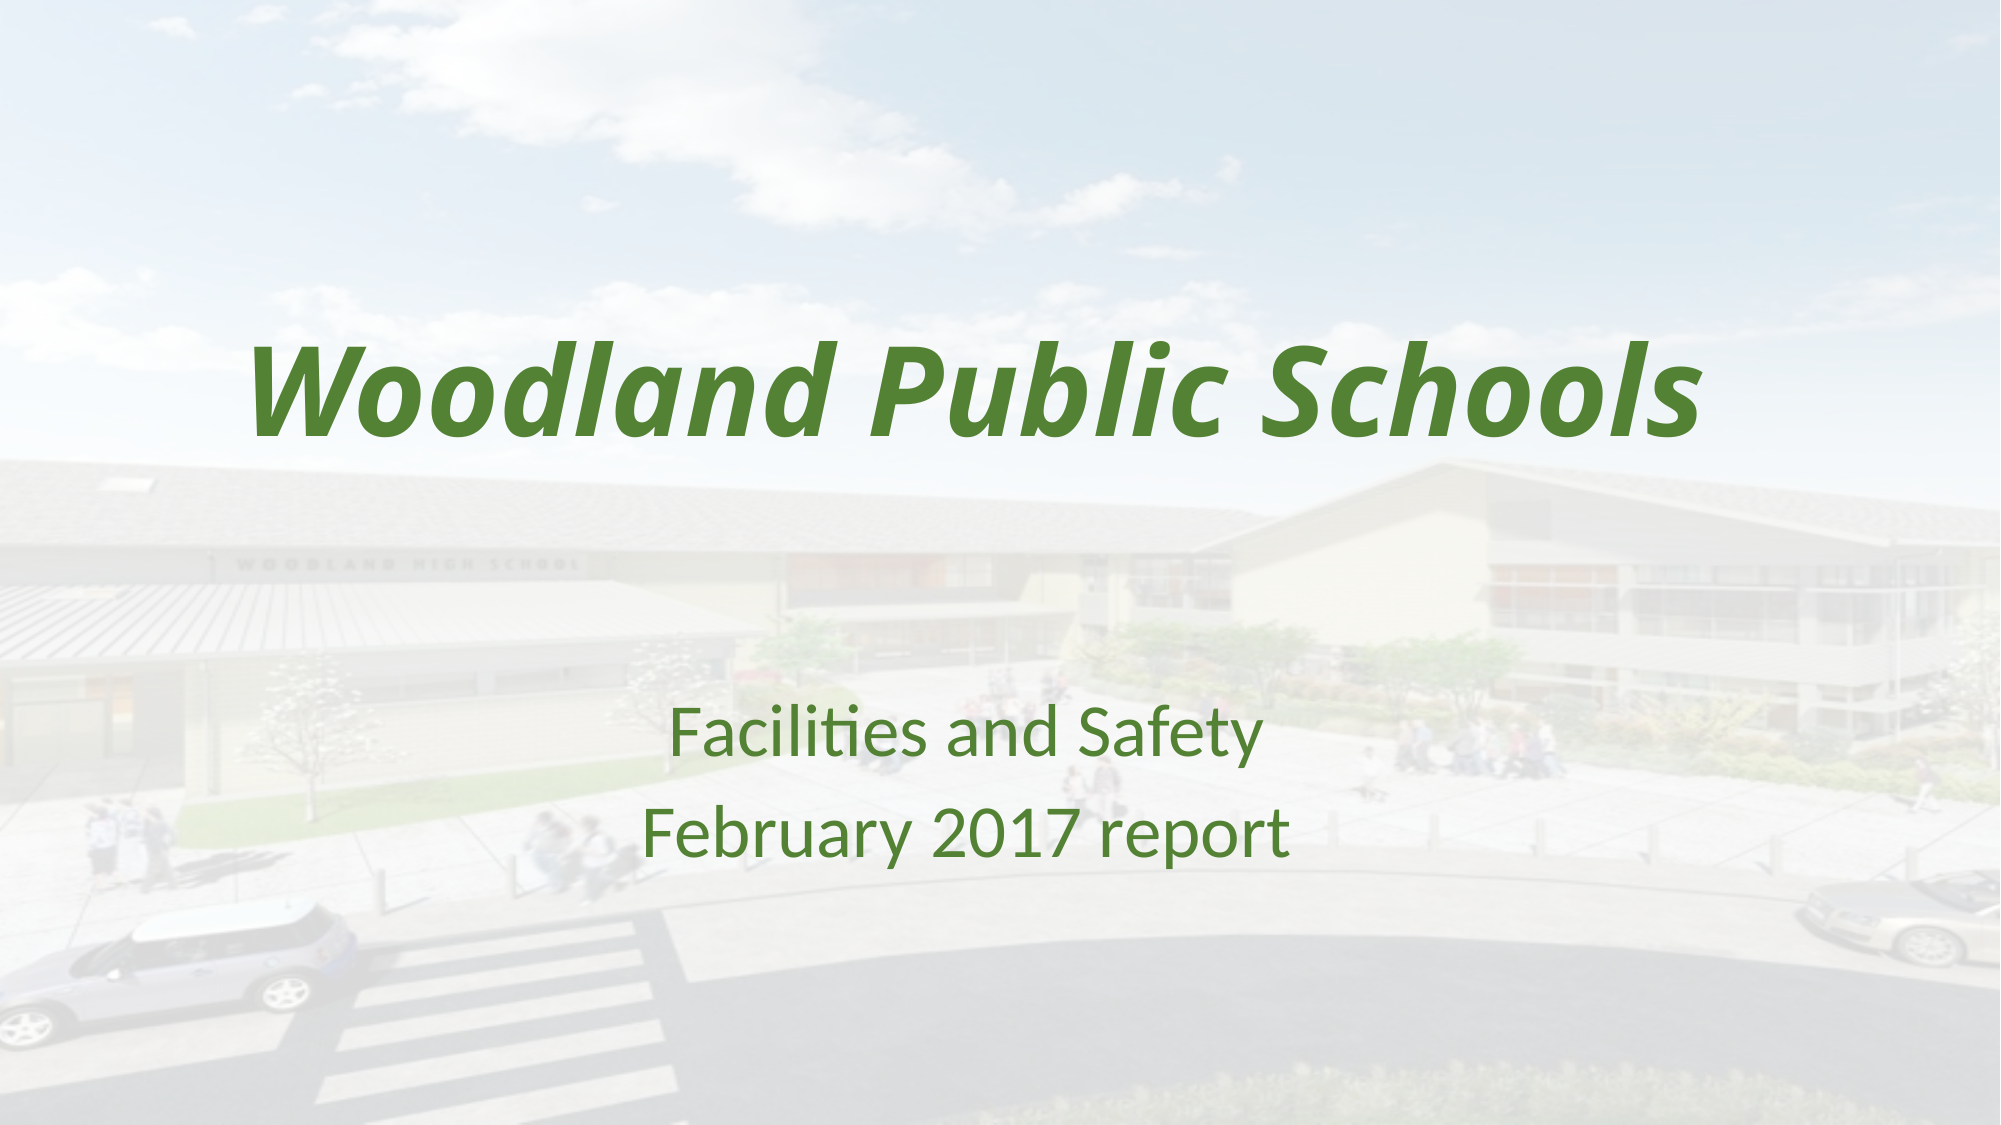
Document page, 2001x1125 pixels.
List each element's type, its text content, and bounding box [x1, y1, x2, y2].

subtitle Facilities and Safety February 2017 report [225, 683, 1726, 956]
title Woodland Public Schools [200, 80, 1750, 472]
